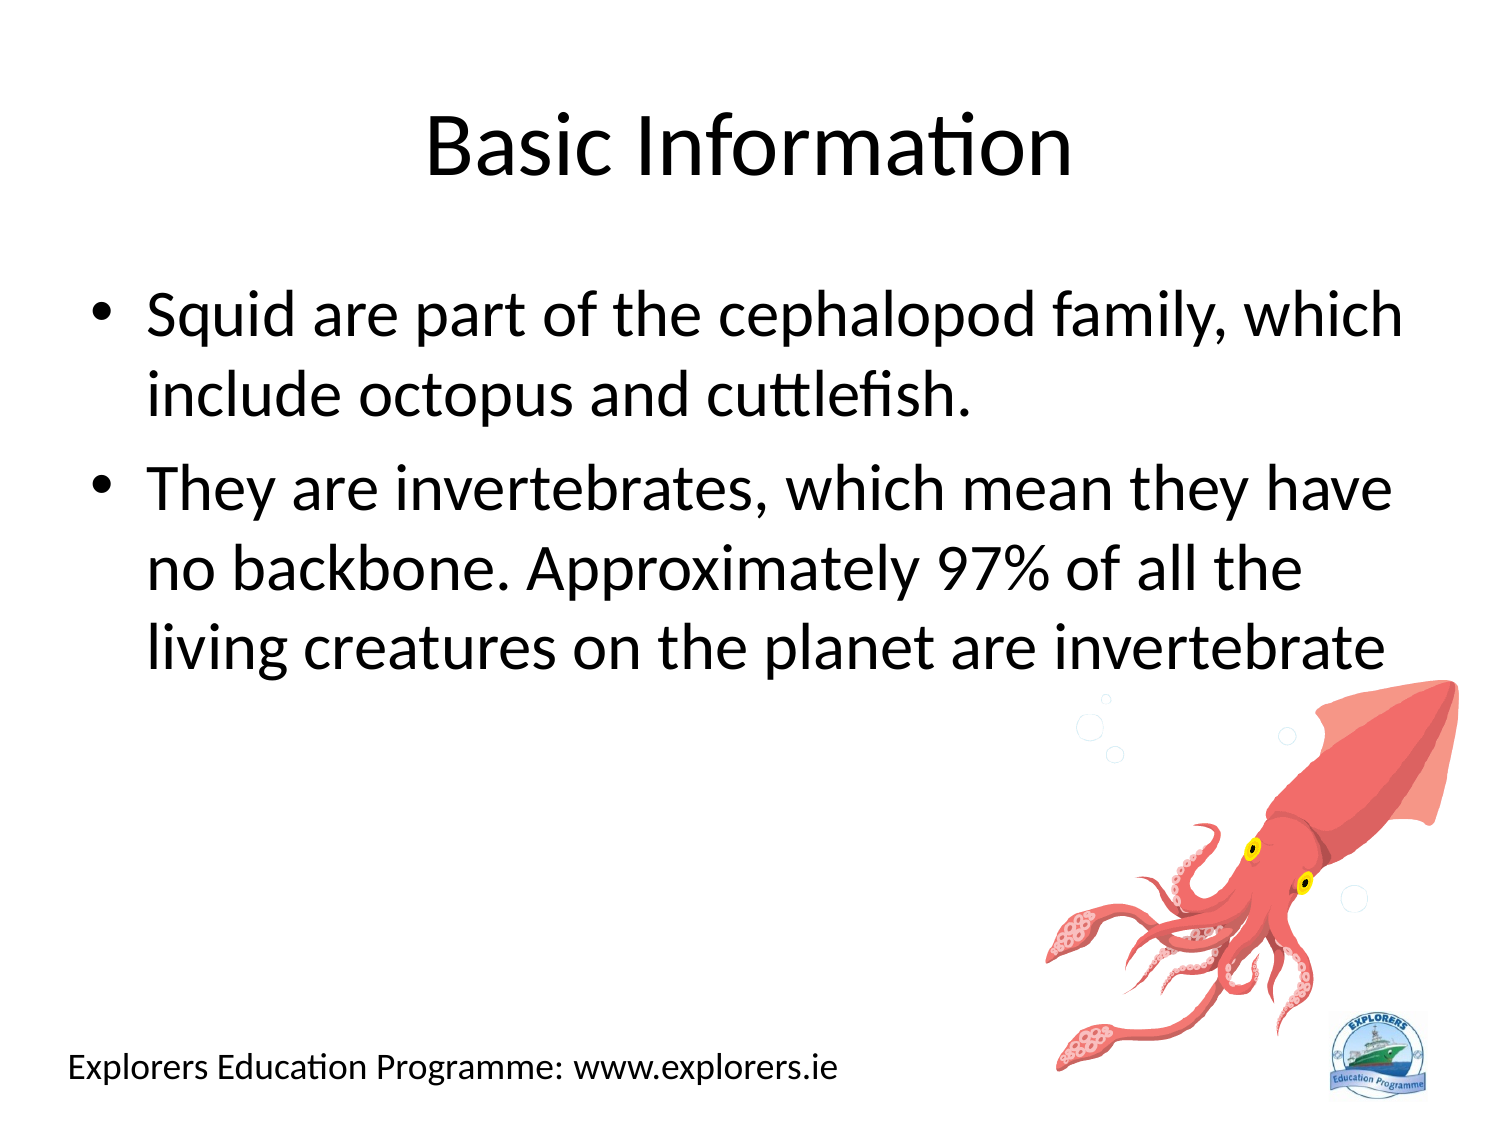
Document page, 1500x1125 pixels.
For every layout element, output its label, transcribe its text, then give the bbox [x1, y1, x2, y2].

list Squid are part of the cephalopod family, which include octopus and cuttlefish. They are invertebrates, which mean they have no backbone. Approximately 97% of all the living creatures on the planet are invertebrate [75, 262, 1425, 1005]
text_box Explorers Education Programme: www.explorers.ie [53, 1034, 1117, 1095]
picture [1045, 680, 1459, 1102]
title Basic Information [75, 45, 1425, 233]
